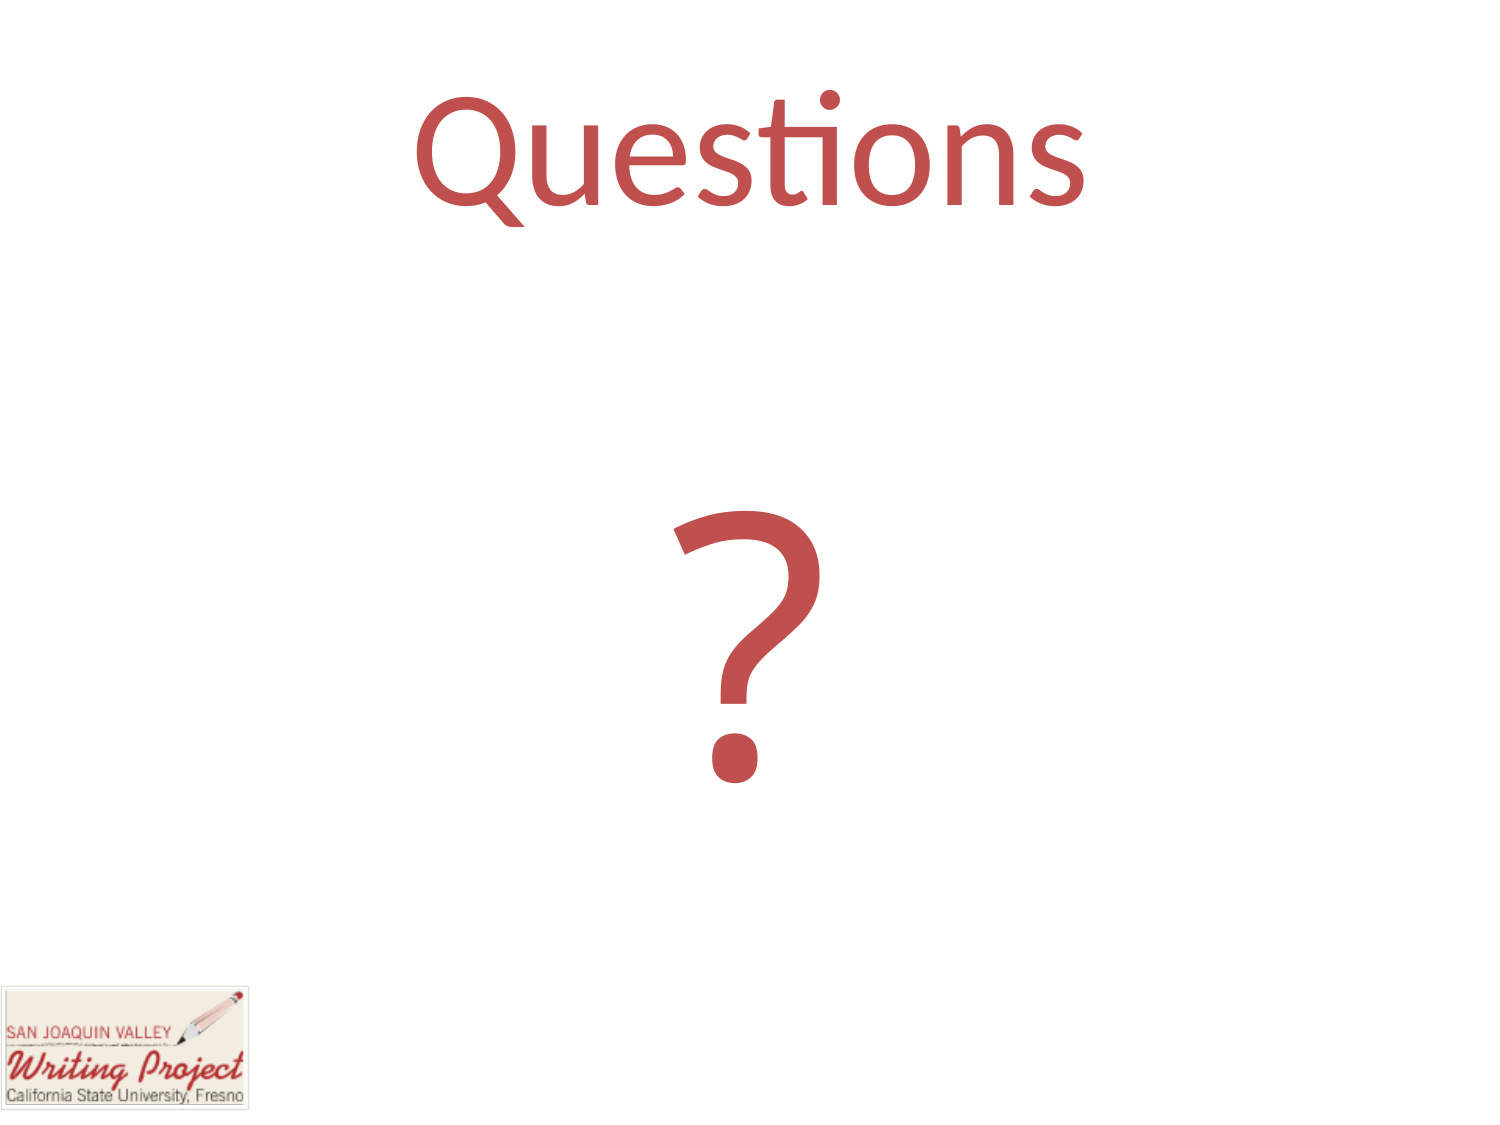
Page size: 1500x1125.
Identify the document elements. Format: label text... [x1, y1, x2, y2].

picture [0, 985, 251, 1111]
list ? [75, 262, 1425, 1005]
title Questions [75, 45, 1425, 233]
